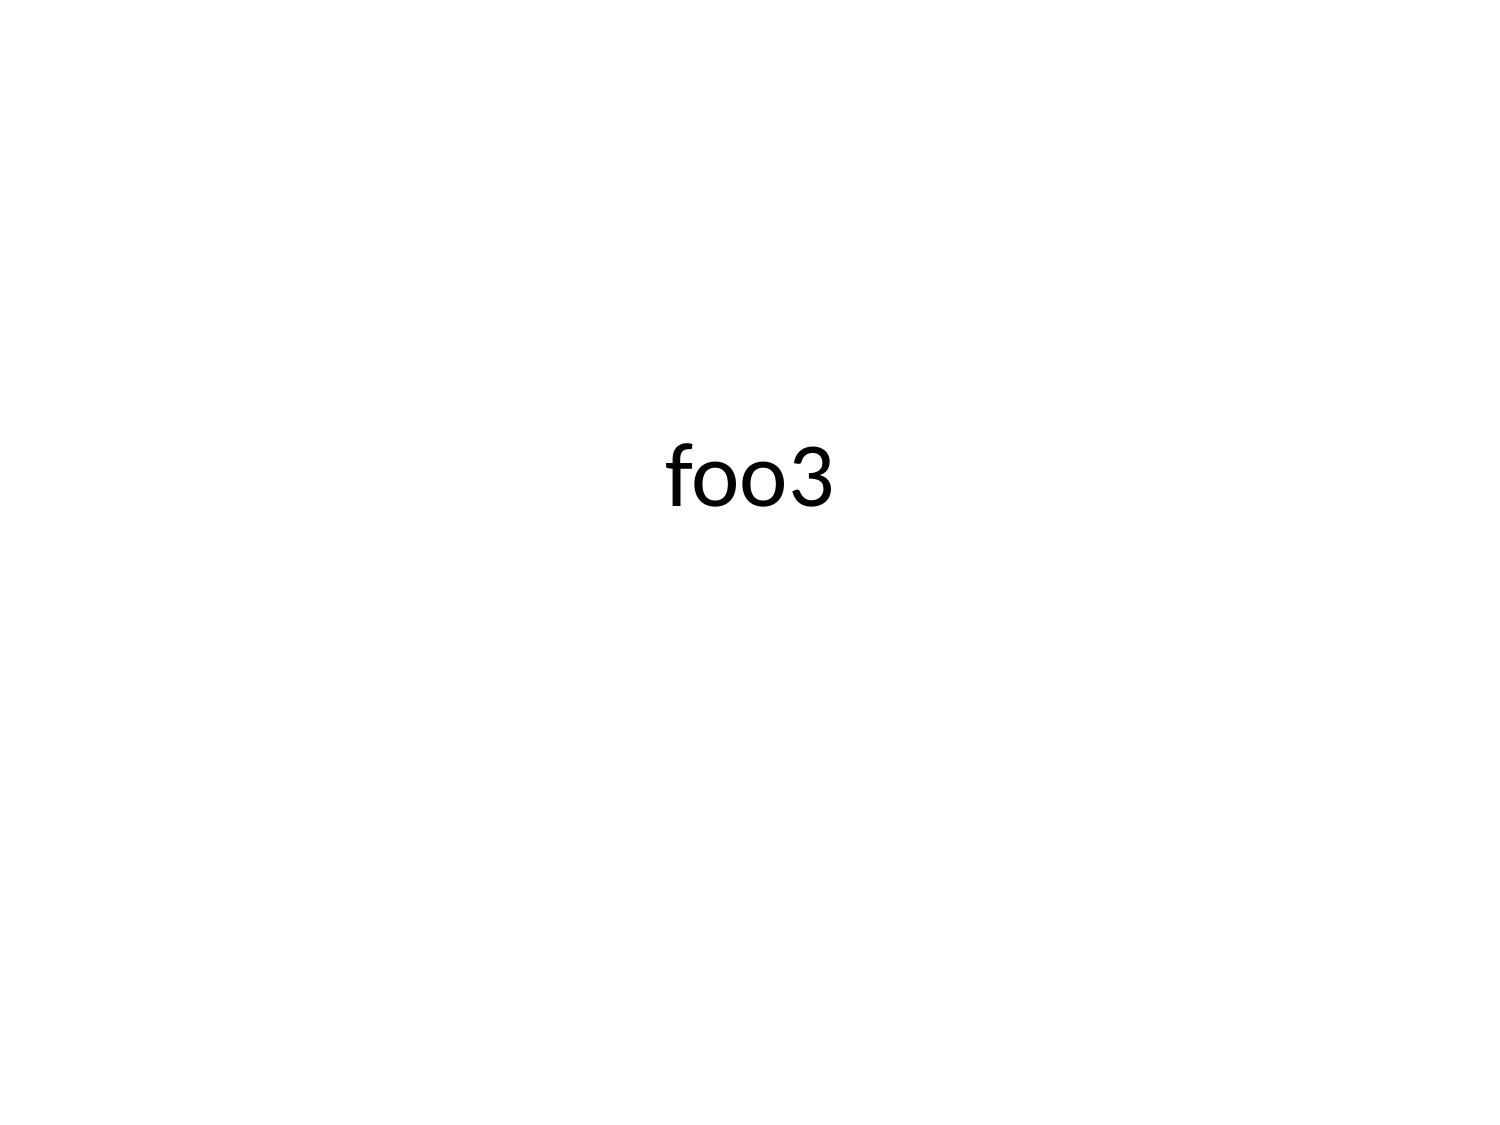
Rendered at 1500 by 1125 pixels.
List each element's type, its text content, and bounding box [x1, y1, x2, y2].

title foo3 [112, 349, 1388, 591]
